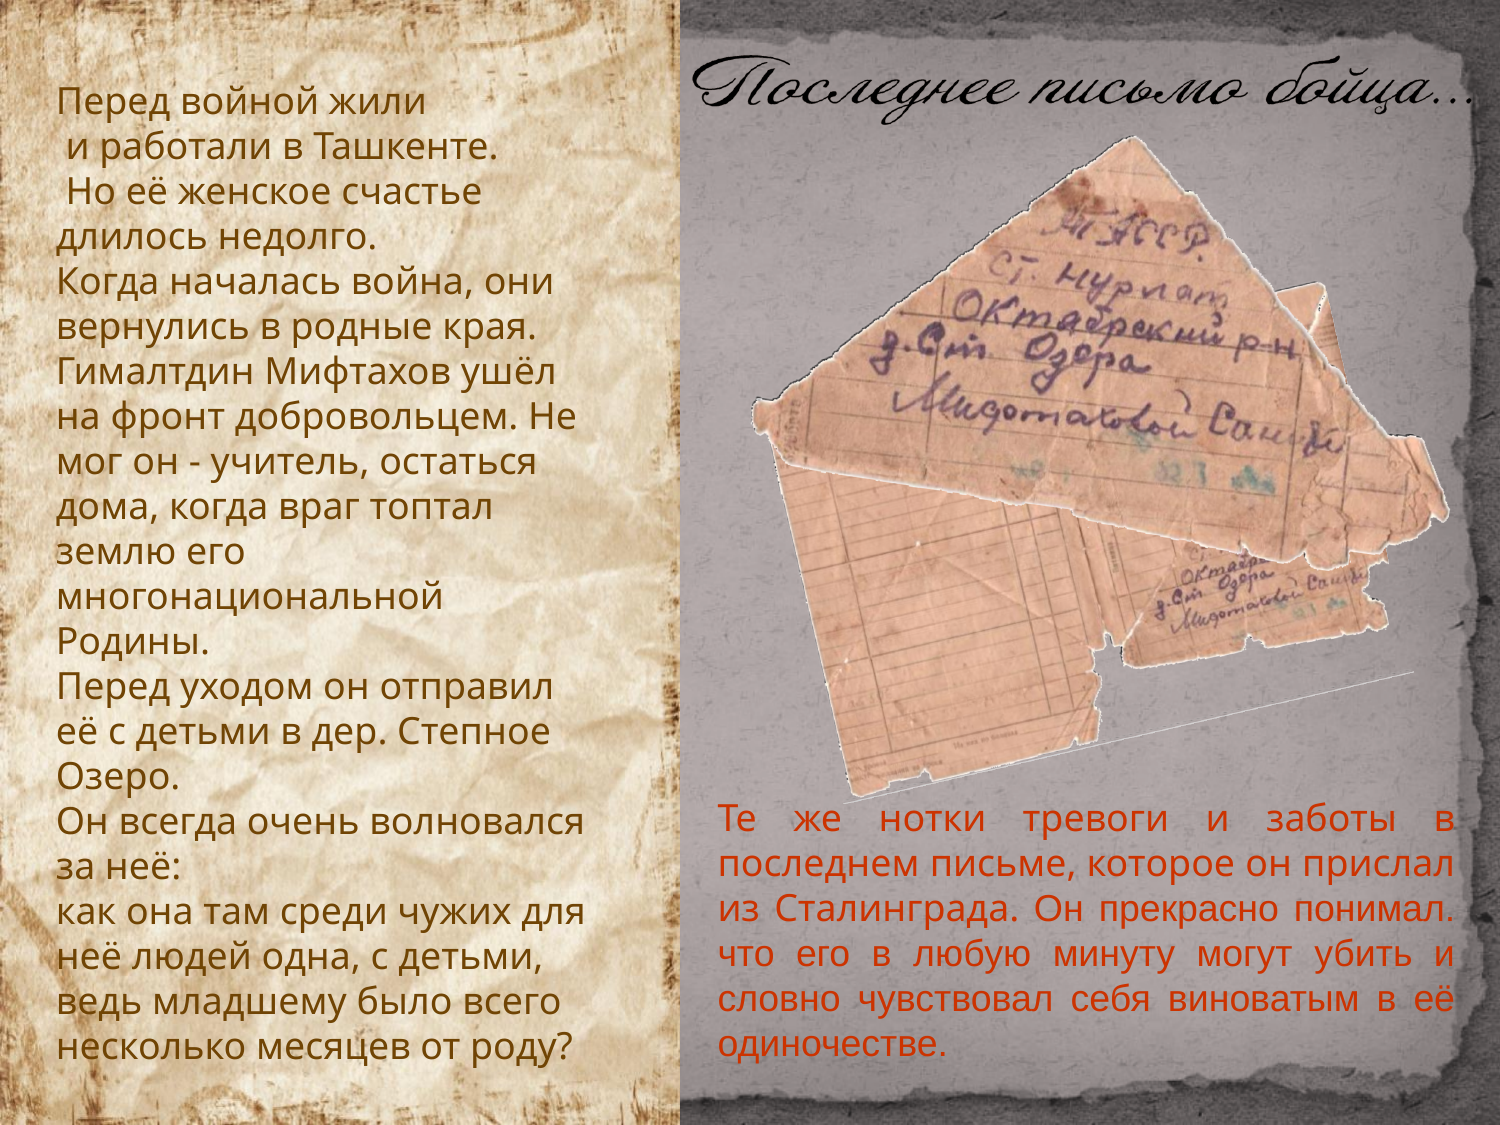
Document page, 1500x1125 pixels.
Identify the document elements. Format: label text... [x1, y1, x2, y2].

text_box Те же нотки тревоги и заботы в последнем письме, которое он прислал из Сталинграда. Он прекрасно понимал. что его в любую минуту могут убить и словно чувствовал себя виноватым в её одиночестве. [702, 786, 1471, 1117]
picture [0, 0, 1500, 1125]
picture [731, 130, 1500, 803]
